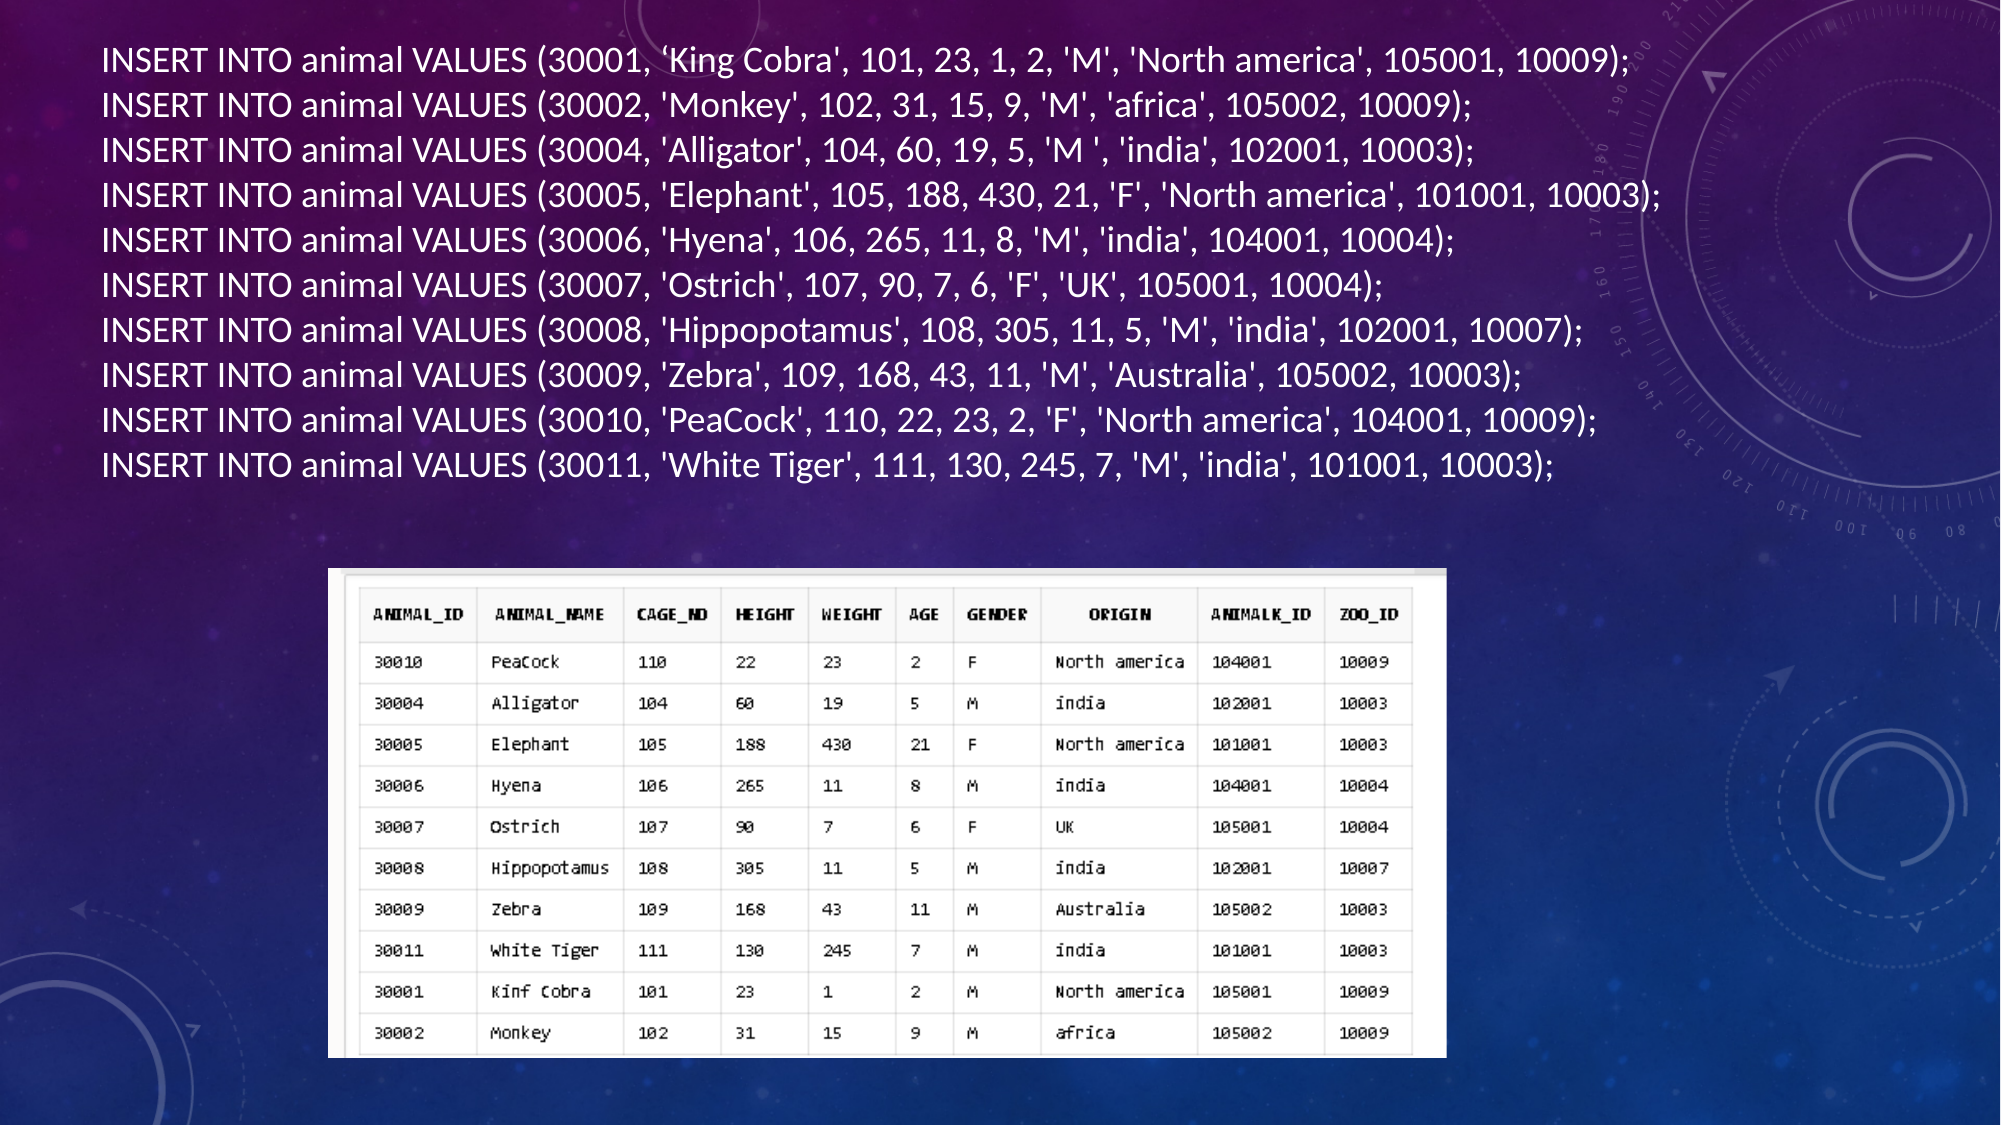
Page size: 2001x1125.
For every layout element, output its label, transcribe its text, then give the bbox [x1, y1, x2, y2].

picture [0, 0, 2001, 1125]
text_box INSERT INTO animal VALUES (30001, ‘King Cobra', 101, 23, 1, 2, 'M', 'North america', 105001, 10009); INSERT INTO animal VALUES (30002, 'Monkey', 102, 31, 15, 9, 'M', 'africa', 105002, 10009); INSERT INTO animal VALUES (30004, 'Alligator', 104, 60, 19, 5, 'M ', 'india', 102001, 10003); INSERT INTO animal VALUES (30005, 'Elephant', 105, 188, 430, 21, 'F', 'North america', 101001, 10003); INSERT INTO animal VALUES (30006, 'Hyena', 106, 265, 11, 8, 'M', 'india', 104001, 10004); INSERT INTO animal VALUES (30007, 'Ostrich', 107, 90, 7, 6, 'F', 'UK', 105001, 10004); INSERT INTO animal VALUES (30008, 'Hippopotamus', 108, 305, 11, 5, 'M', 'india', 102001, 10007); INSERT INTO animal VALUES (30009, 'Zebra', 109, 168, 43, 11, 'M', 'Australia', 105002, 10003); INSERT INTO animal VALUES (30010, 'PeaCock', 110, 22, 23, 2, 'F', 'North america', 104001, 10009); INSERT INTO animal VALUES (30011, 'White Tiger', 111, 130, 245, 7, 'M', 'india', 101001, 10003); [86, 28, 1777, 493]
